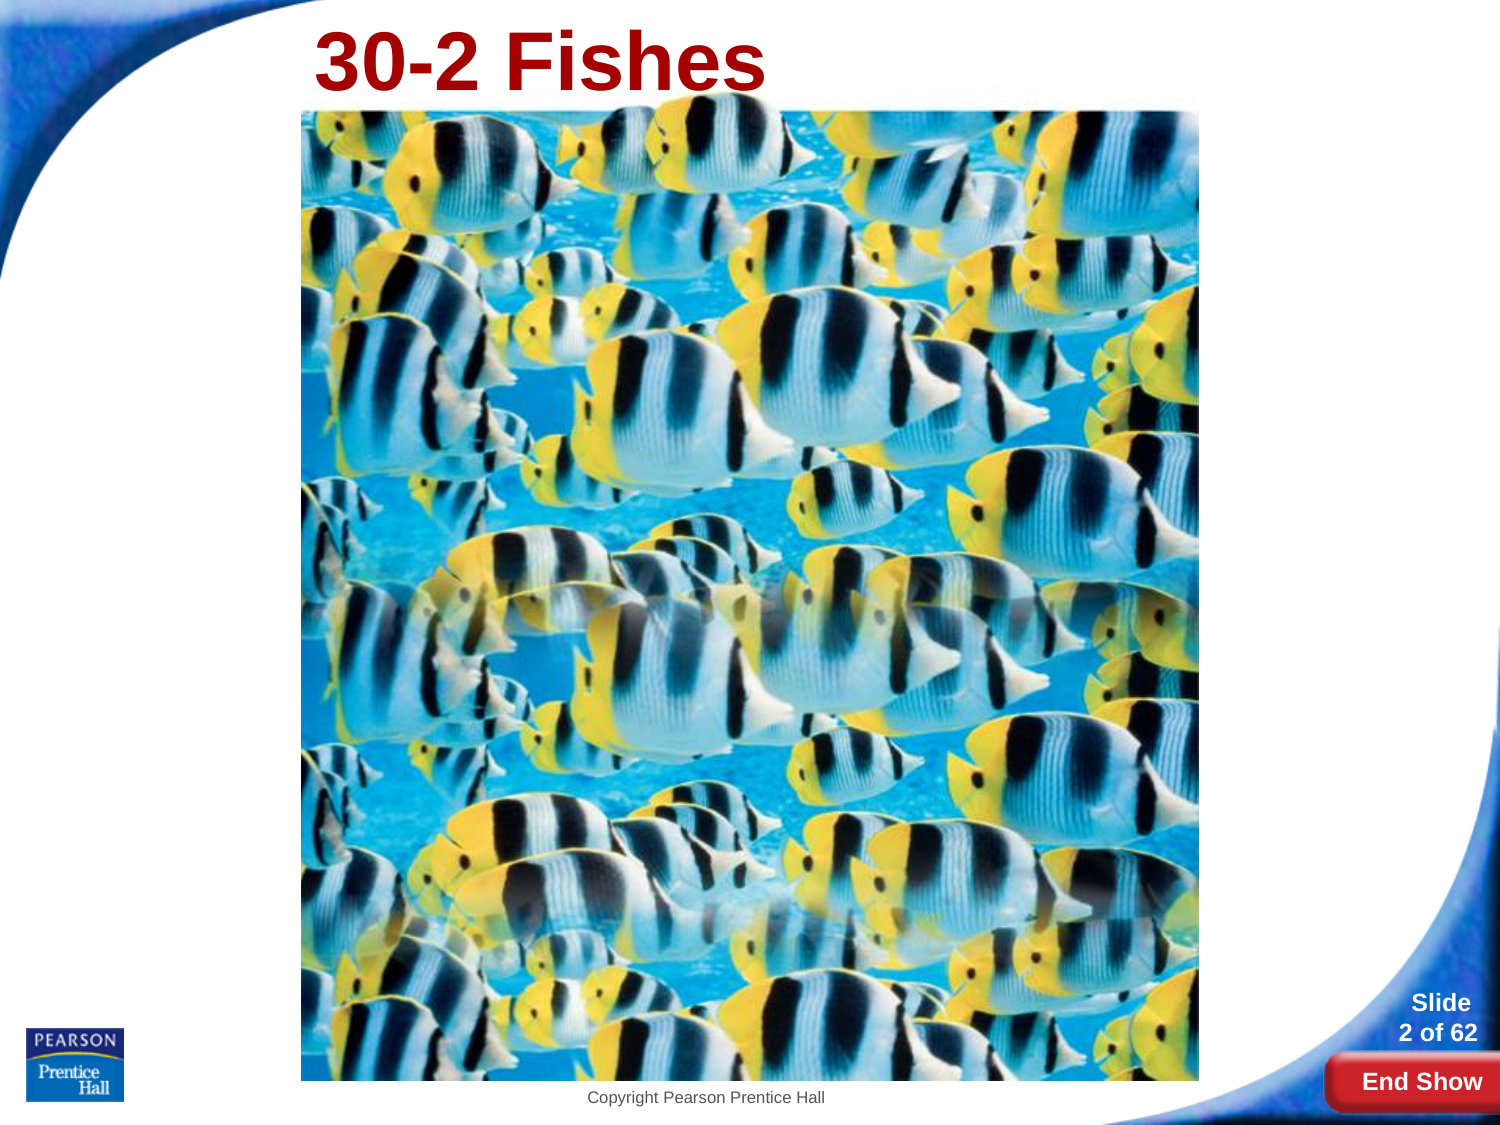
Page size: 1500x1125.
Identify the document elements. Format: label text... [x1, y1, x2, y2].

footer Copyright Pearson Prentice Hall [468, 1090, 945, 1105]
picture [0, 0, 1500, 1125]
title 30-2 Fishes [299, 0, 1347, 177]
